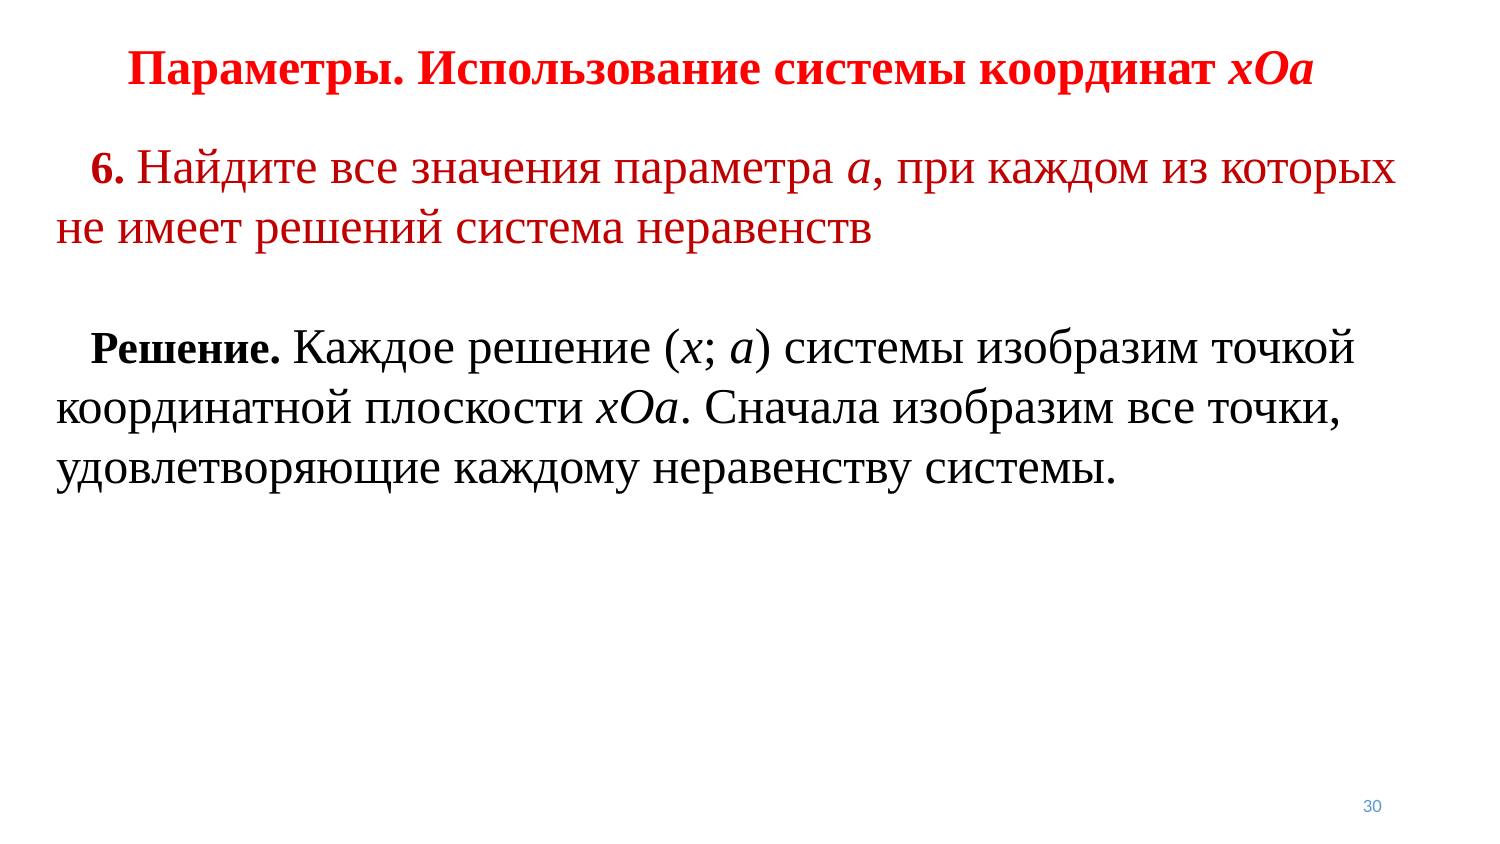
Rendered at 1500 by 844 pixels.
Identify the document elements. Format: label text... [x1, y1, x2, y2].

subtitle [41, 150, 1471, 800]
title Параметры. Использование системы координат xOa [112, 32, 1376, 103]
slide_number 30 [1059, 782, 1397, 827]
